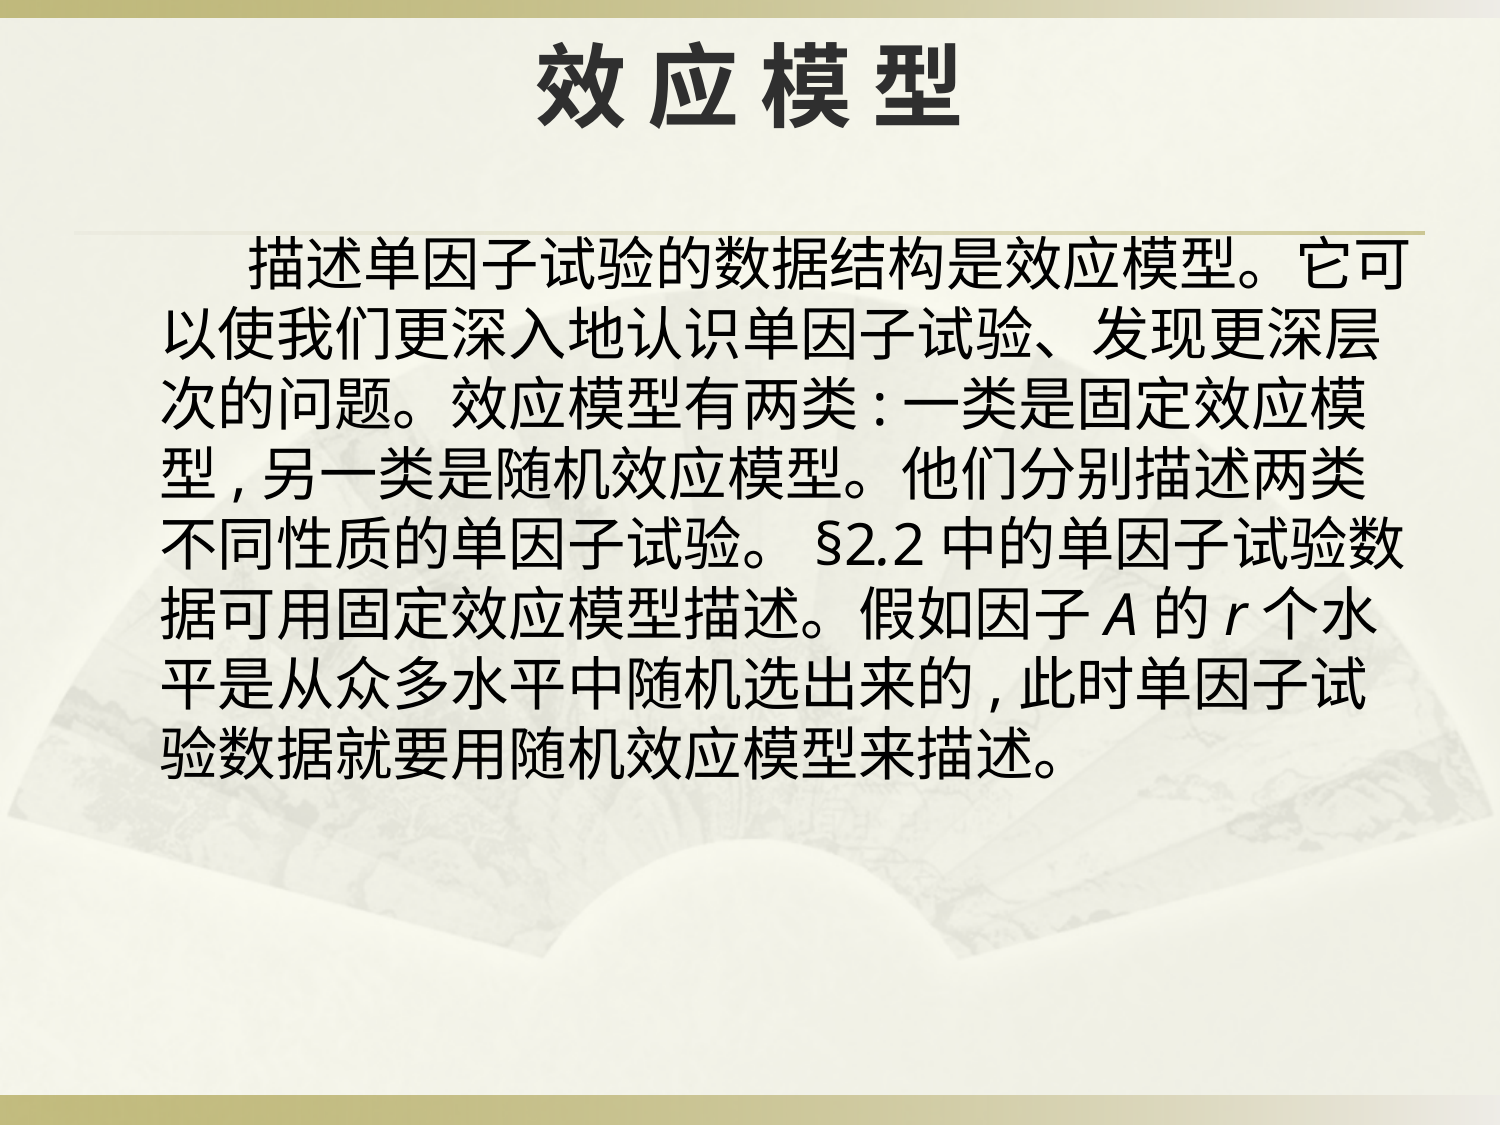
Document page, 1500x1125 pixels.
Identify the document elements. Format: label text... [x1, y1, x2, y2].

list 描述单因子试验的数据结构是效应模型。它可以使我们更深入地认识单因子试验、发现更深层次的问题。效应模型有两类:一类是固定效应模型,另一类是随机效应模型。他们分别描述两类不同性质的单因子试验。§2.2中的单因子试验数据可用固定效应模型描述。假如因子A的r个水平是从众多水平中随机选出来的,此时单因子试验数据就要用随机效应模型来描述。 [88, 219, 1439, 937]
title 效 应 模 型 [75, 45, 1425, 233]
